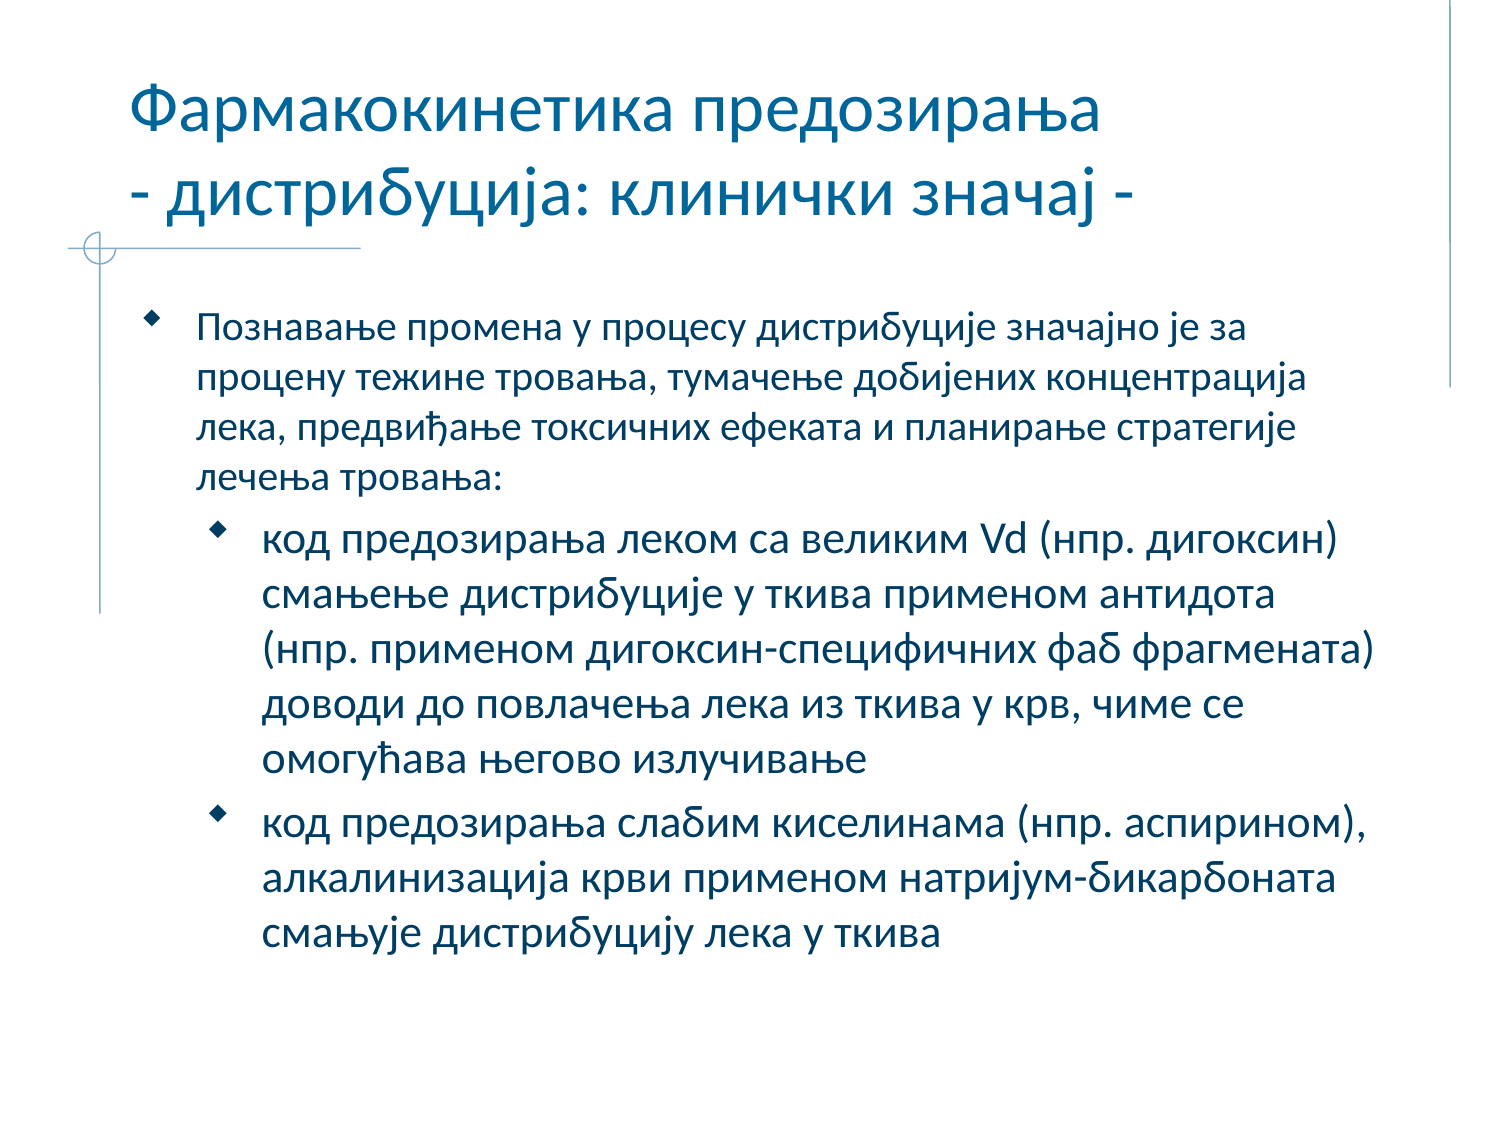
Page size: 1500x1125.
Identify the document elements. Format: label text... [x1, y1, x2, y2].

title Фармакокинетика предозирања - дистрибуција: клинички значај - [113, 49, 1436, 238]
list Познавање промена у процесу дистрибуције значајно је за процену тежине тровања, тумачење добијених концентрација лека, предвиђање токсичних ефеката и планирање стратегије лечења тровања: код предозирања леком са великим Vd (нпр. дигоксин) смањење дистрибуције у ткива применом антидота (нпр. применом дигоксин-специфичних фаб фрагмената) доводи до повлачења лека из ткива у крв, чиме се омогућава његово излучивање код предозирања слабим киселинама (нпр. аспирином), алкалинизација крви применом натријум-бикарбоната смањује дистрибуцију лека у ткива [124, 290, 1400, 1026]
